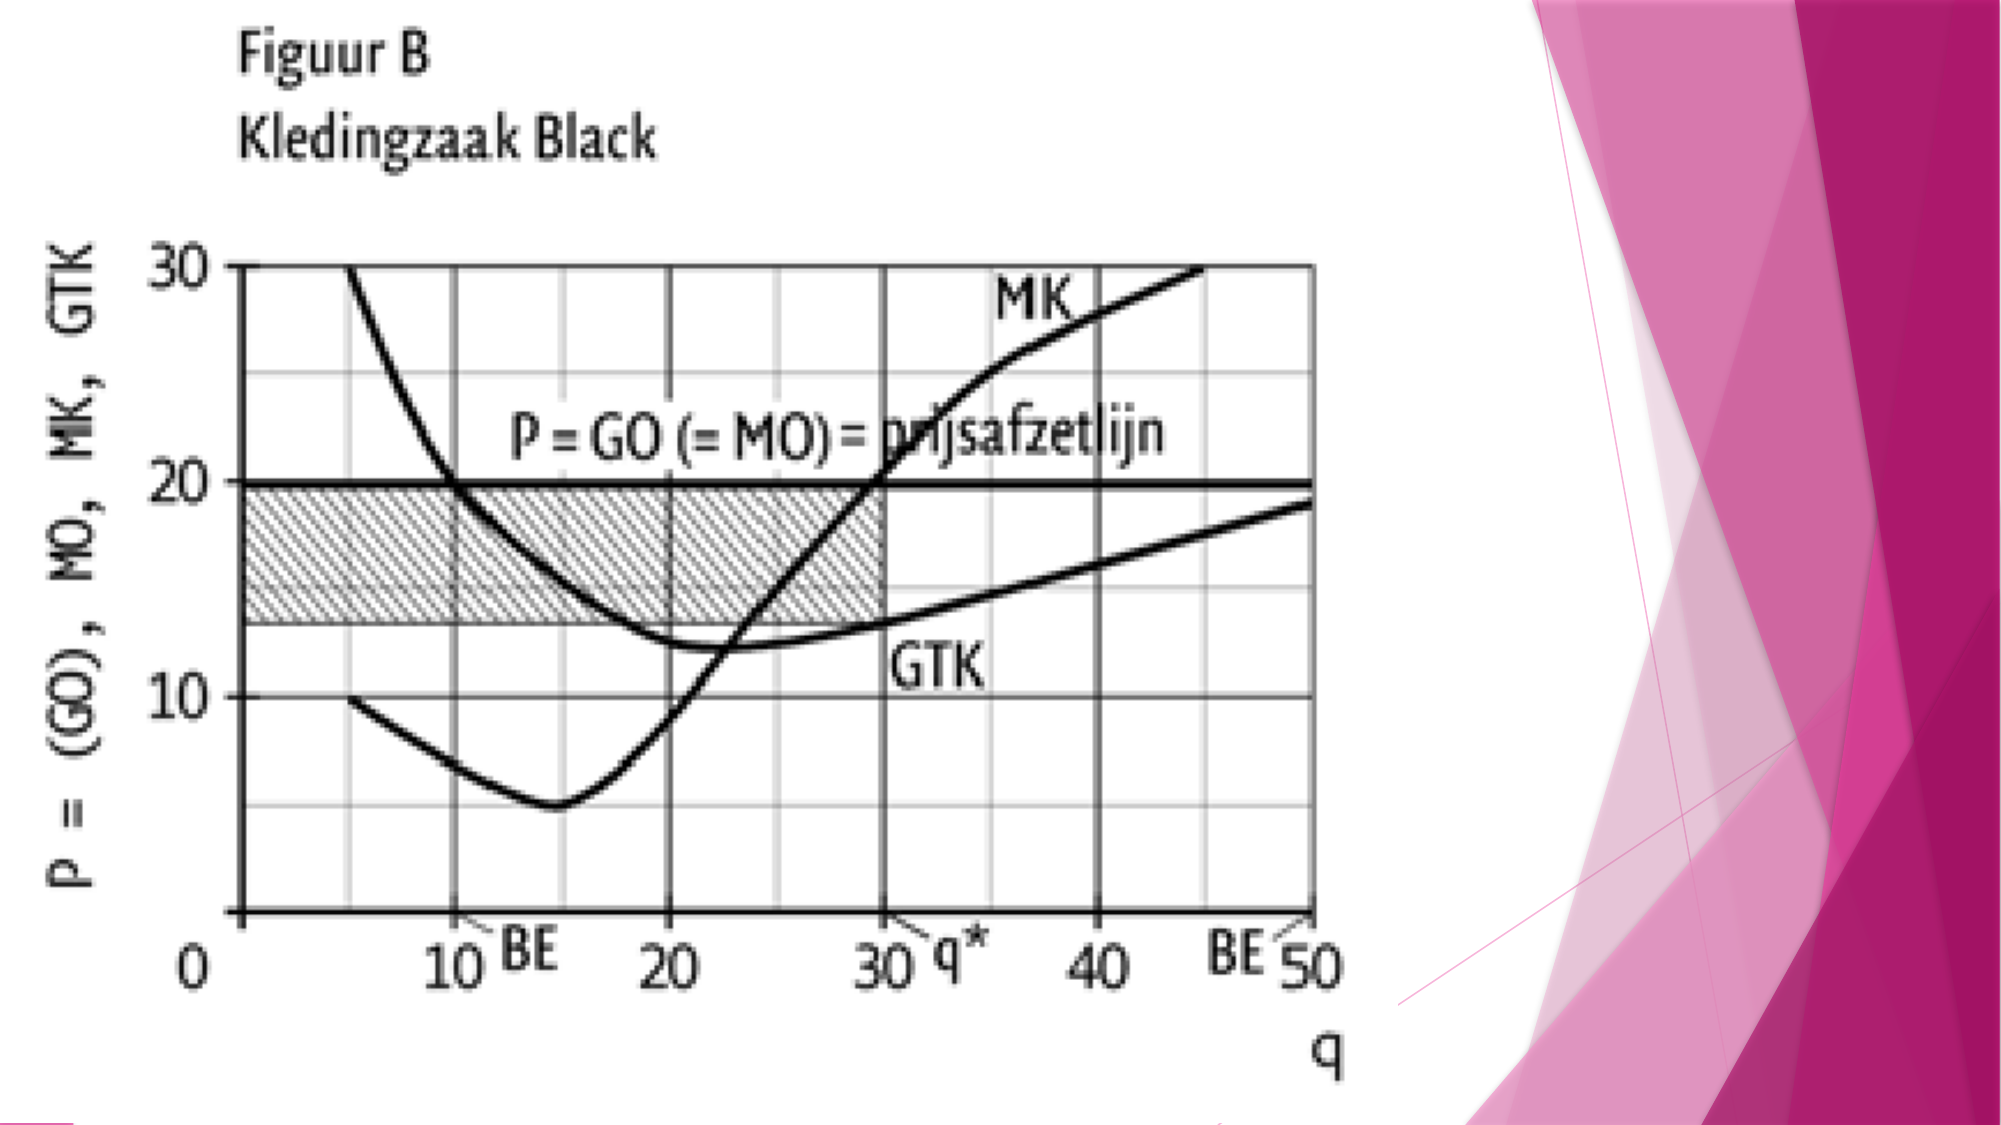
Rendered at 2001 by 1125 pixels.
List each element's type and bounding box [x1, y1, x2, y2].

picture [0, 0, 1398, 1124]
